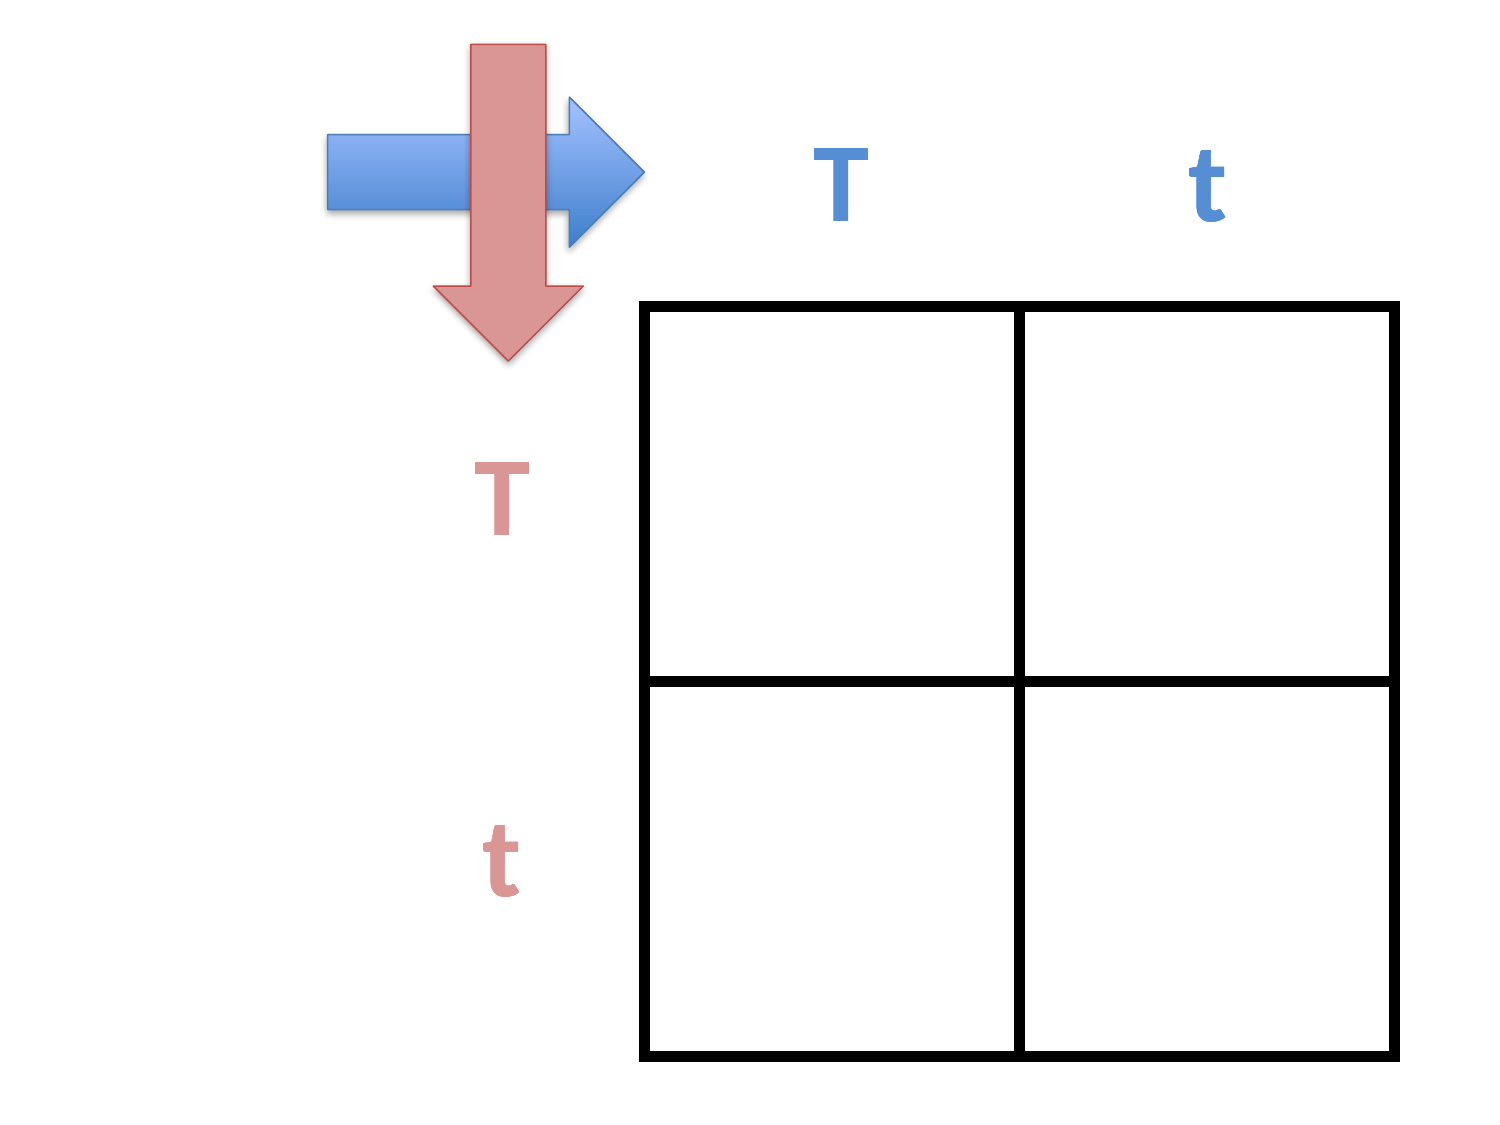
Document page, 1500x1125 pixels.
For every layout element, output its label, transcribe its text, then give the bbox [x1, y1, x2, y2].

table_cell [1025, 687, 1389, 1051]
text_box [551, 96, 645, 248]
text_box t [396, 776, 609, 927]
text_box T [396, 415, 609, 566]
table_cell [650, 687, 1014, 1051]
text_box t [1102, 101, 1314, 252]
text_box [432, 43, 585, 362]
text_box T [735, 101, 948, 252]
text_box [326, 133, 465, 211]
table_header [650, 312, 1014, 676]
table_header [1025, 312, 1389, 676]
